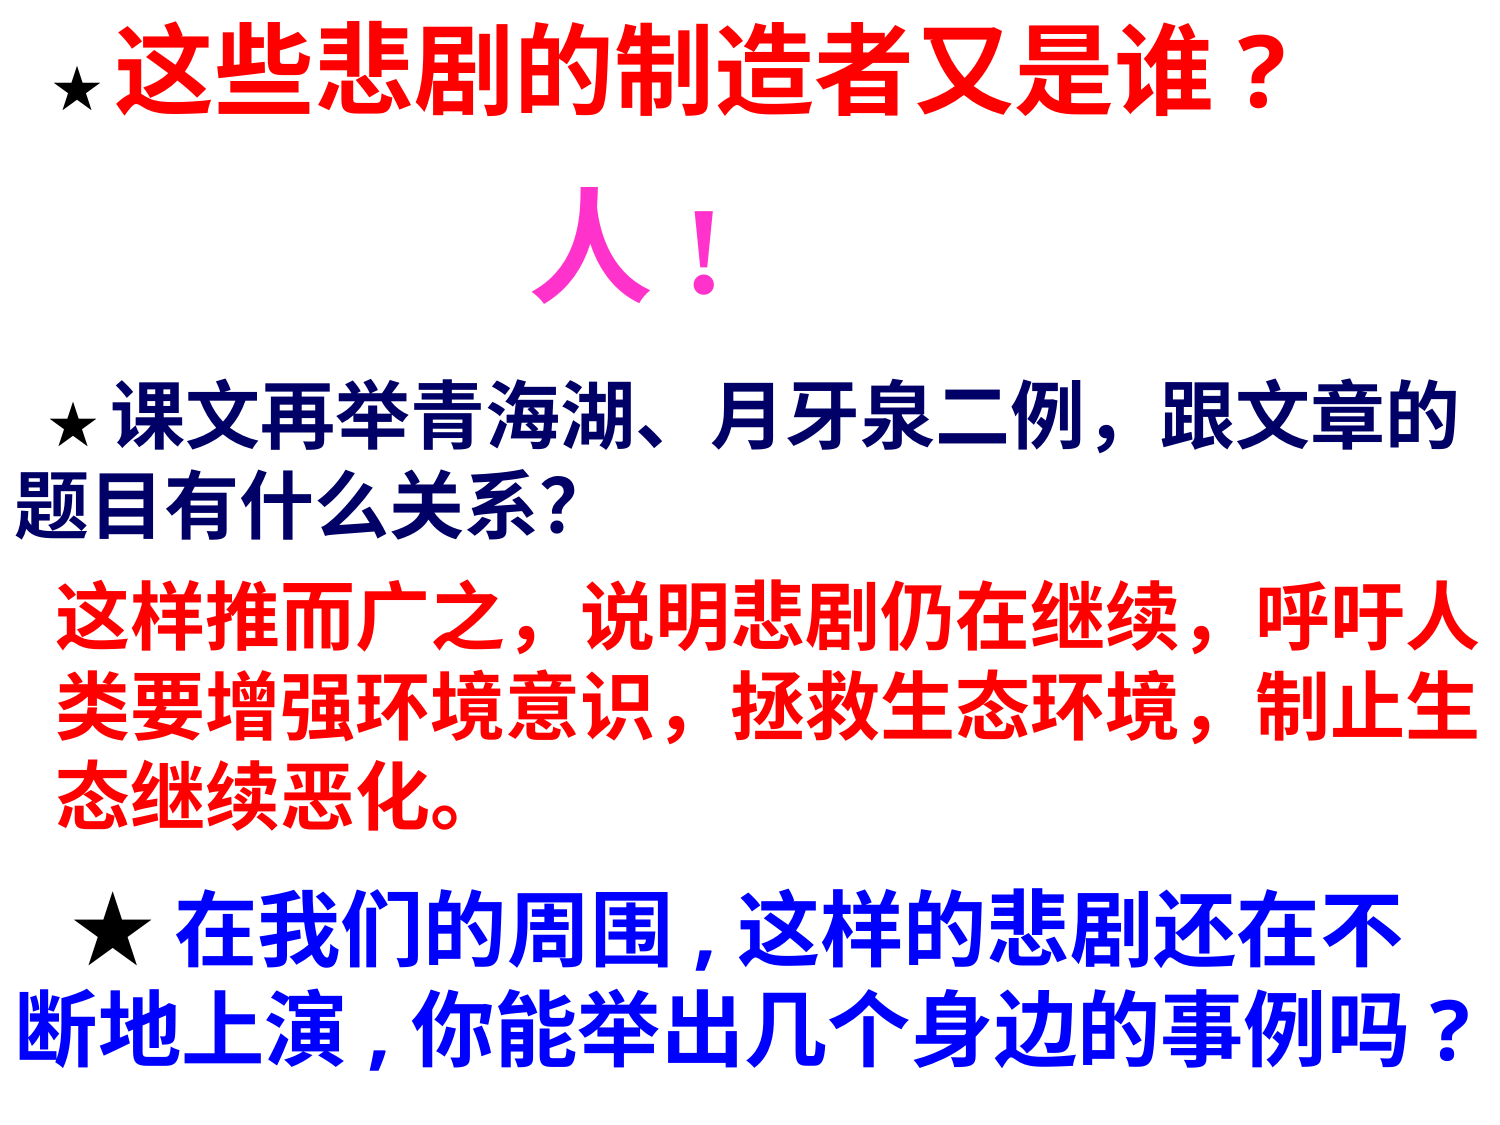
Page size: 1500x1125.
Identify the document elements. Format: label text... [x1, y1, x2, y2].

text_box 人! [513, 160, 821, 326]
text_box 这样推而广之，说明悲剧仍在继续，呼吁人类要增强环境意识，拯救生态环境，制止生态继续恶化。 [41, 562, 1500, 848]
text_box ★这些悲剧的制造者又是谁? [0, 0, 1424, 135]
text_box ★在我们的周围,这样的悲剧还在不断地上演,你能举出几个身边的事例吗? [0, 869, 1500, 1085]
text_box ★课文再举青海湖、月牙泉二例，跟文章的题目有什么关系？ [0, 361, 1500, 557]
